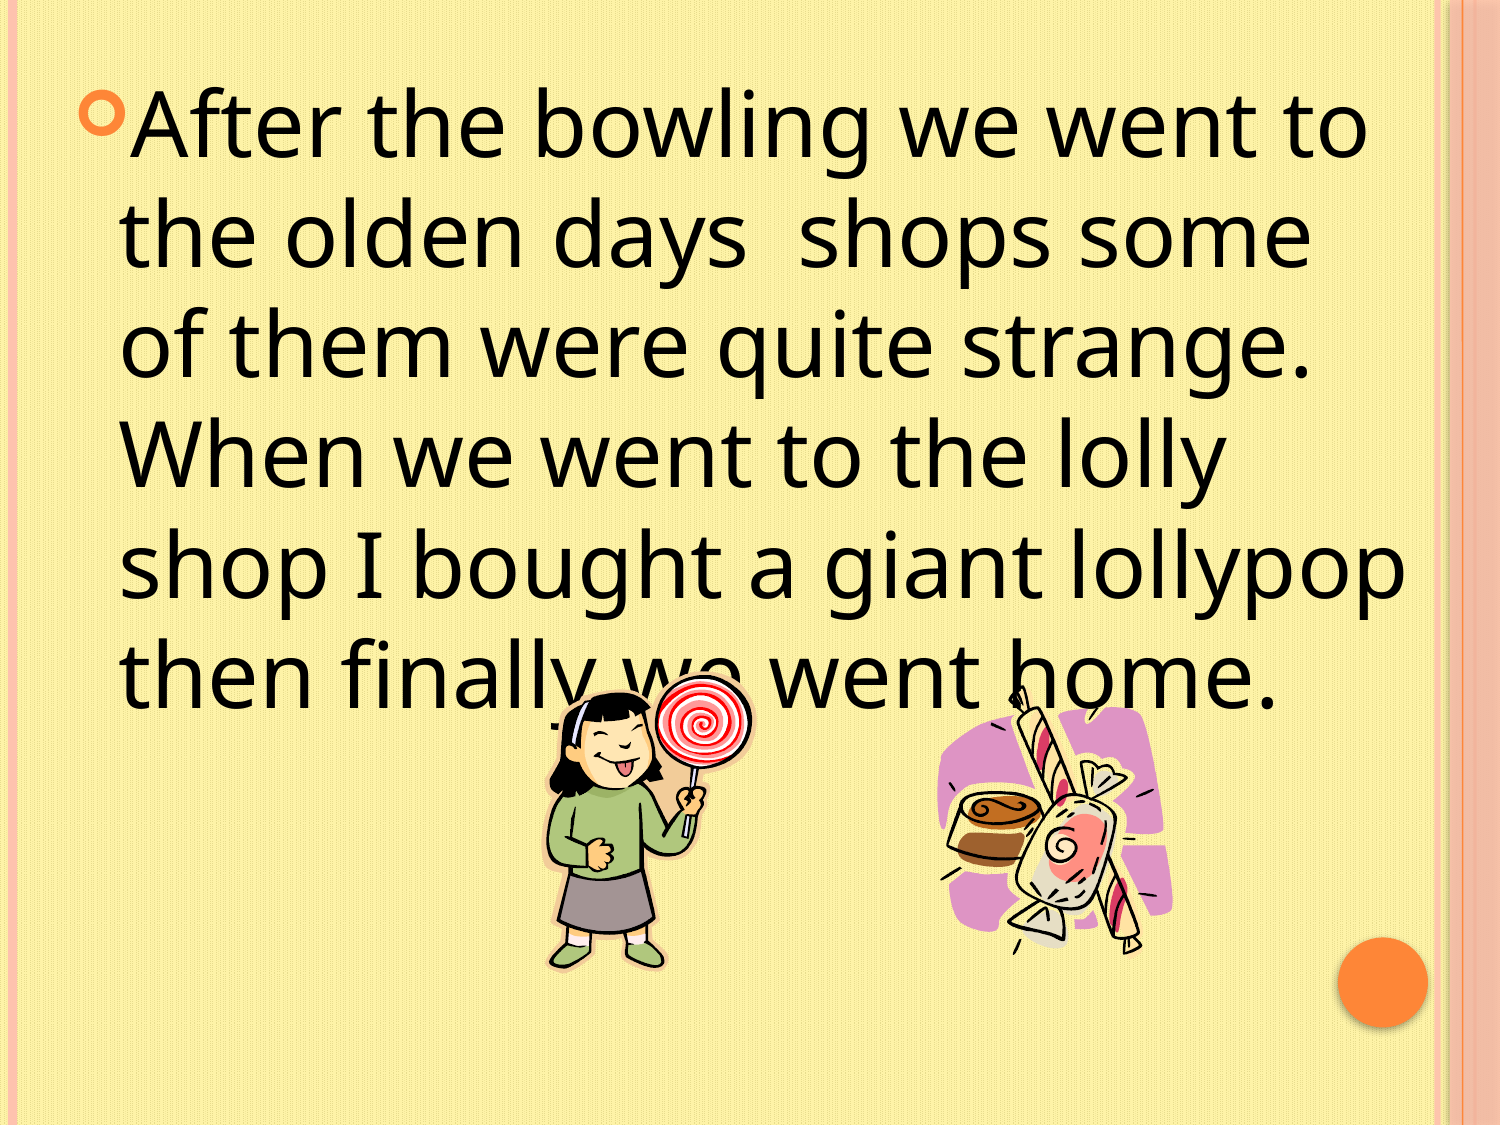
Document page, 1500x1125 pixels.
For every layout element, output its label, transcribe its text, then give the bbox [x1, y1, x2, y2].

picture [540, 665, 763, 980]
list After the bowling we went to the olden days shops some of them were quite strange. When we went to the lolly shop I bought a giant lollypop then finally we went home. [58, 58, 1440, 1035]
picture [935, 679, 1179, 965]
